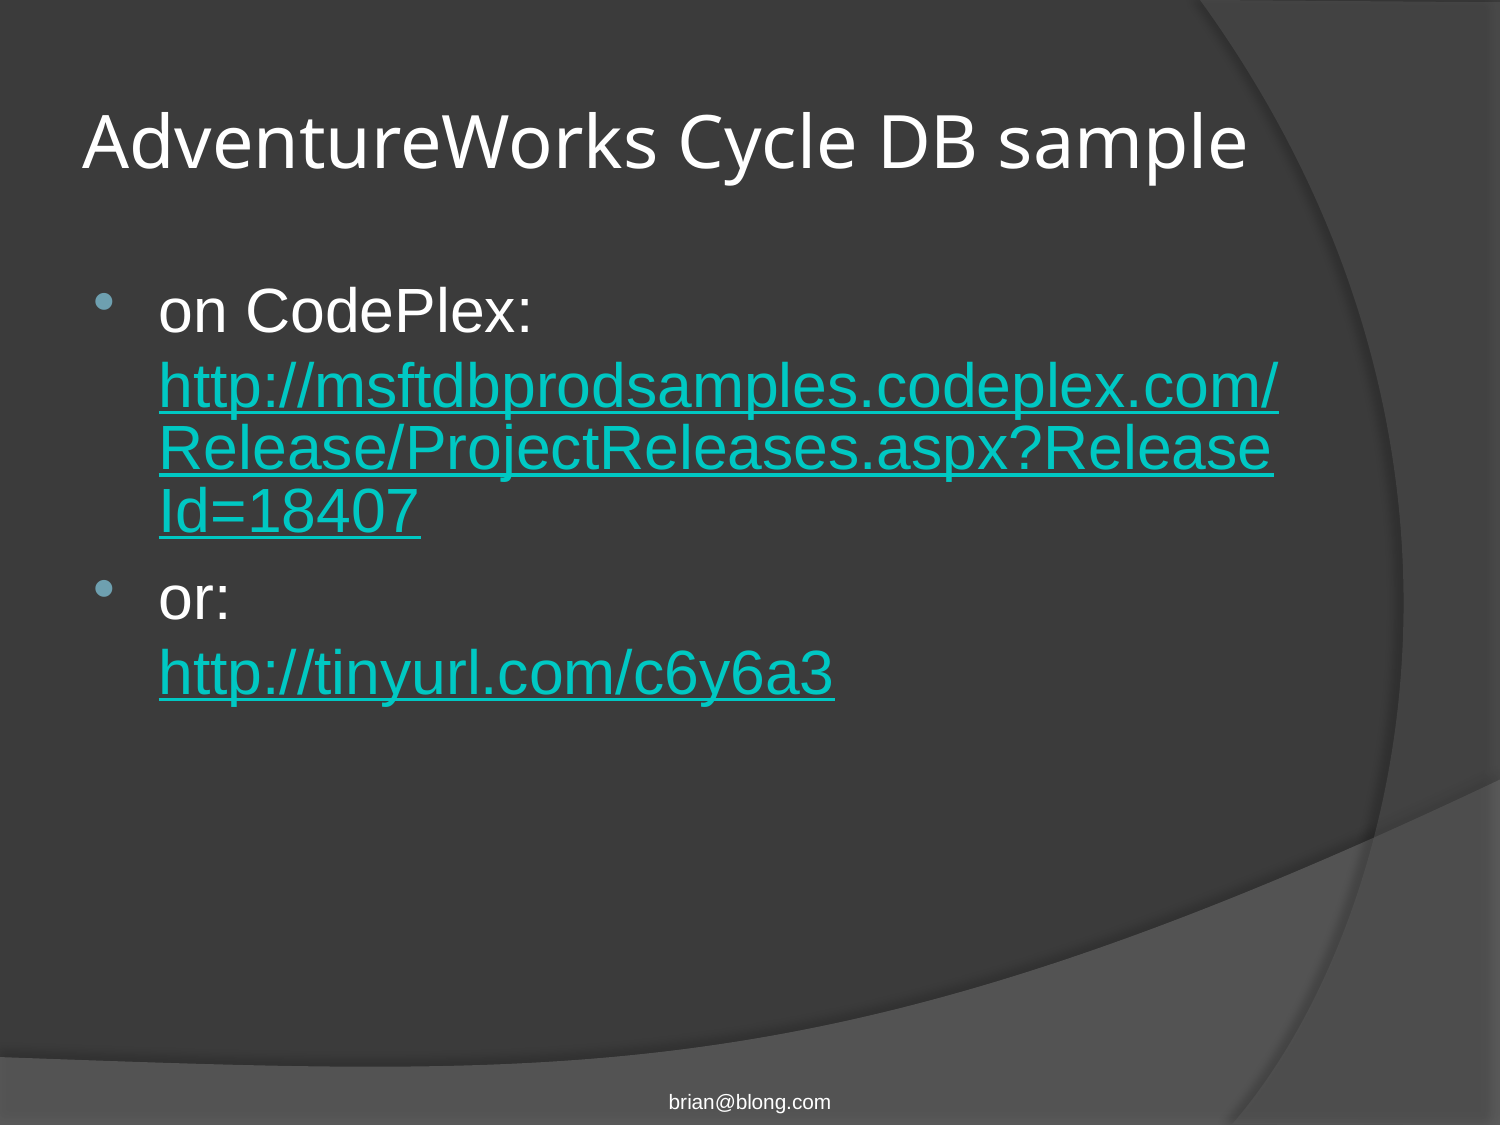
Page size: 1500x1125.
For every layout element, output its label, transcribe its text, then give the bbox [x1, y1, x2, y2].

title AdventureWorks Cycle DB sample [75, 45, 1300, 233]
footer brian@blong.com [512, 1053, 988, 1114]
list on CodePlex: http://msftdbprodsamples.codeplex.com/Release/ProjectReleases.aspx?ReleaseId=18407 or: http://tinyurl.com/c6y6a3 [75, 262, 1300, 1005]
